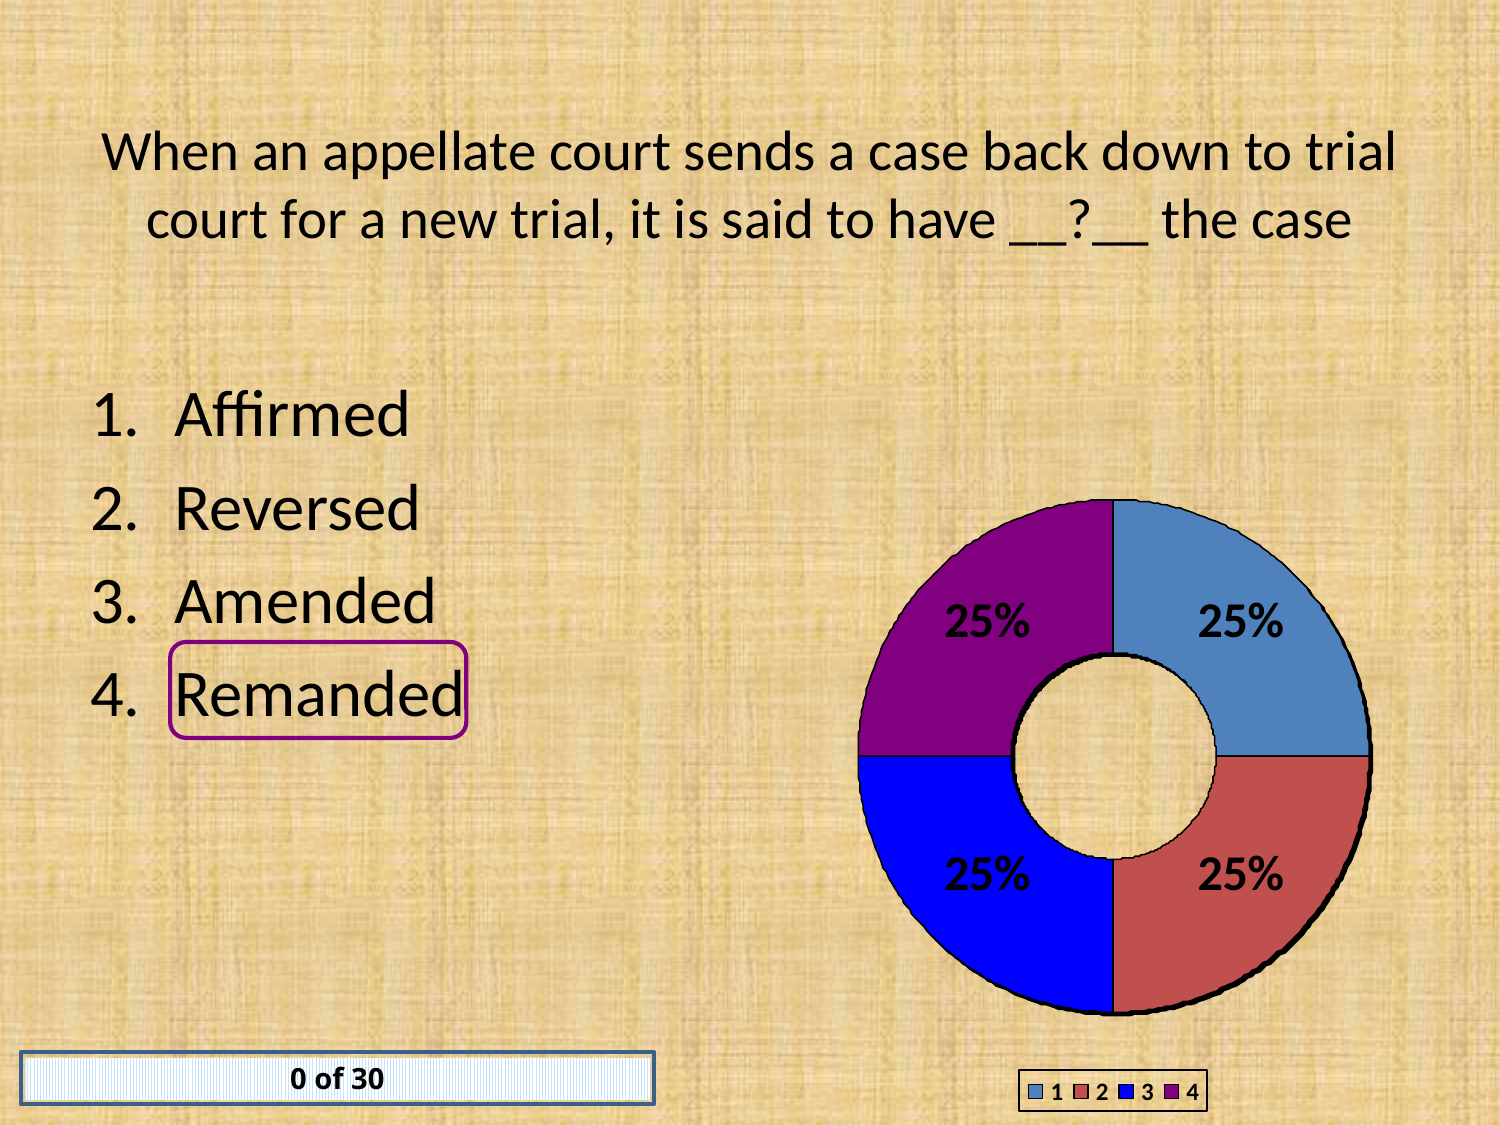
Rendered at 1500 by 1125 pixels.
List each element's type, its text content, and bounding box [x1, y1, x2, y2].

list Affirmed Reversed Amended Remanded [75, 362, 750, 1105]
title When an appellate court sends a case back down to trial court for a new trial, it is said to have __?__ the case [75, 87, 1425, 275]
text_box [729, 449, 1500, 1125]
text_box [20, 1051, 655, 1105]
picture [0, 0, 1500, 1125]
text_box [168, 639, 469, 741]
